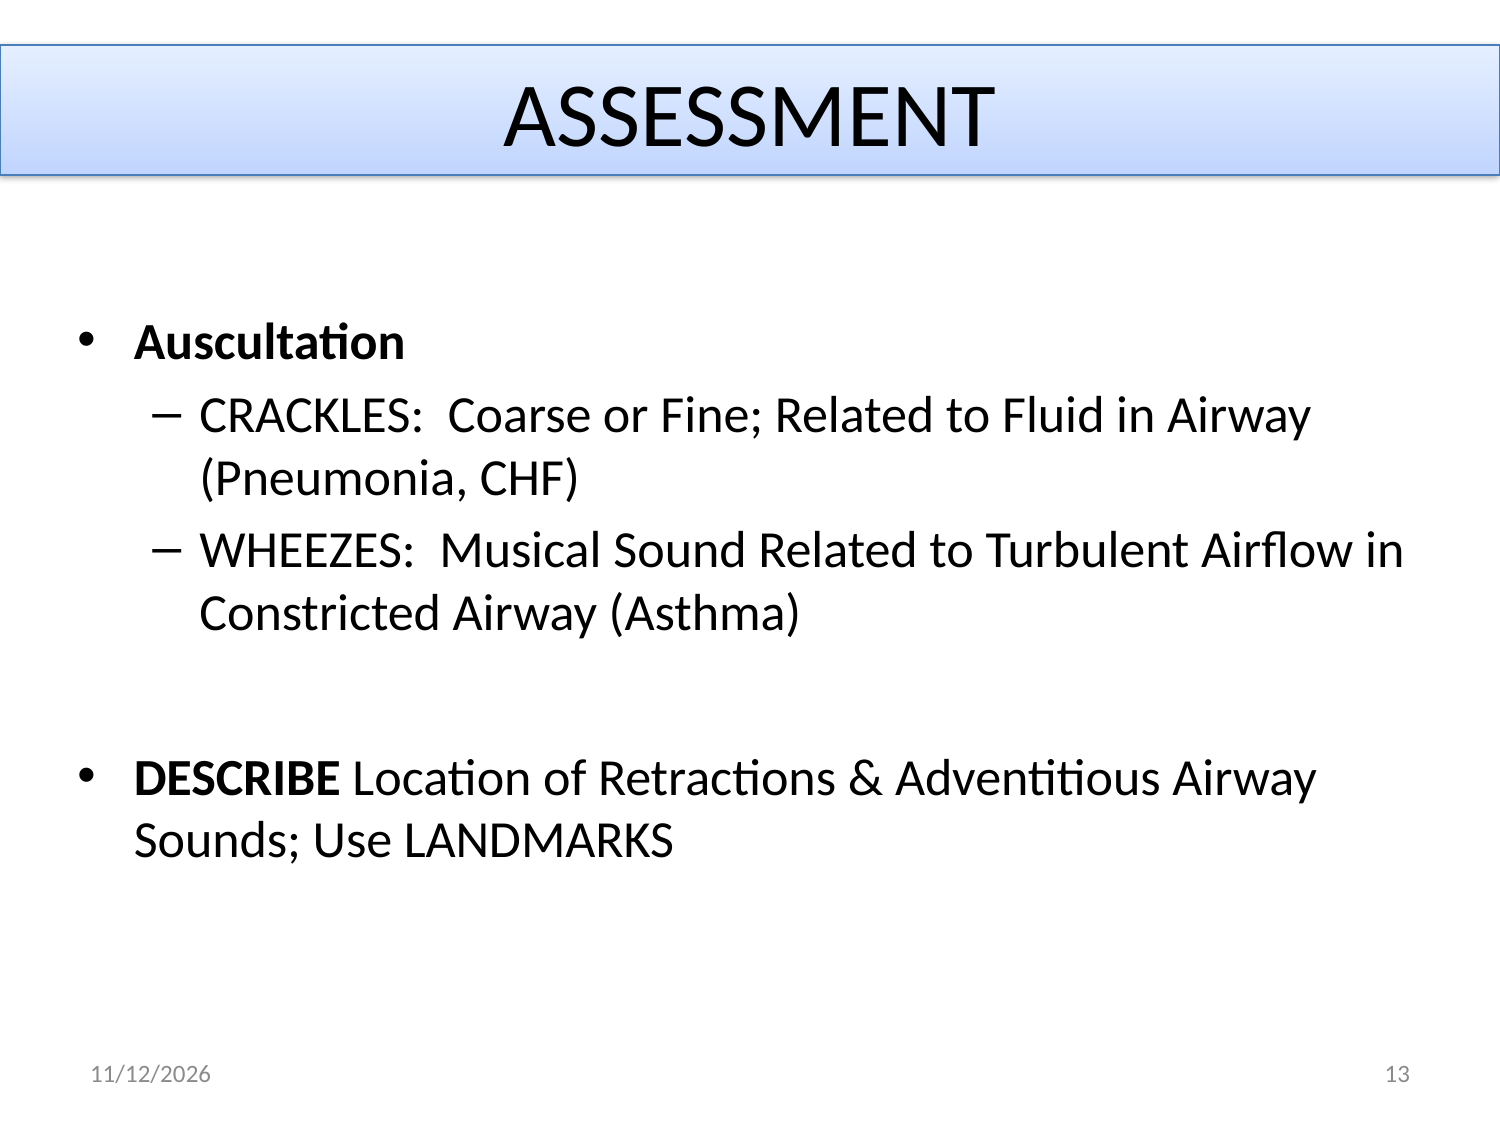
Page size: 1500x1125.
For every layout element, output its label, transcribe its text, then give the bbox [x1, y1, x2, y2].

title ASSESSMENT [0, 44, 1500, 176]
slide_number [75, 1042, 425, 1103]
list Auscultation CRACKLES: Coarse or Fine; Related to Fluid in Airway (Pneumonia, CHF) WHEEZES: Musical Sound Related to Turbulent Airflow in Constricted Airway (Asthma) DESCRIBE Location of Retractions & Adventitious Airway Sounds; Use LANDMARKS [62, 299, 1422, 986]
slide_number 13 [1074, 1042, 1425, 1103]
